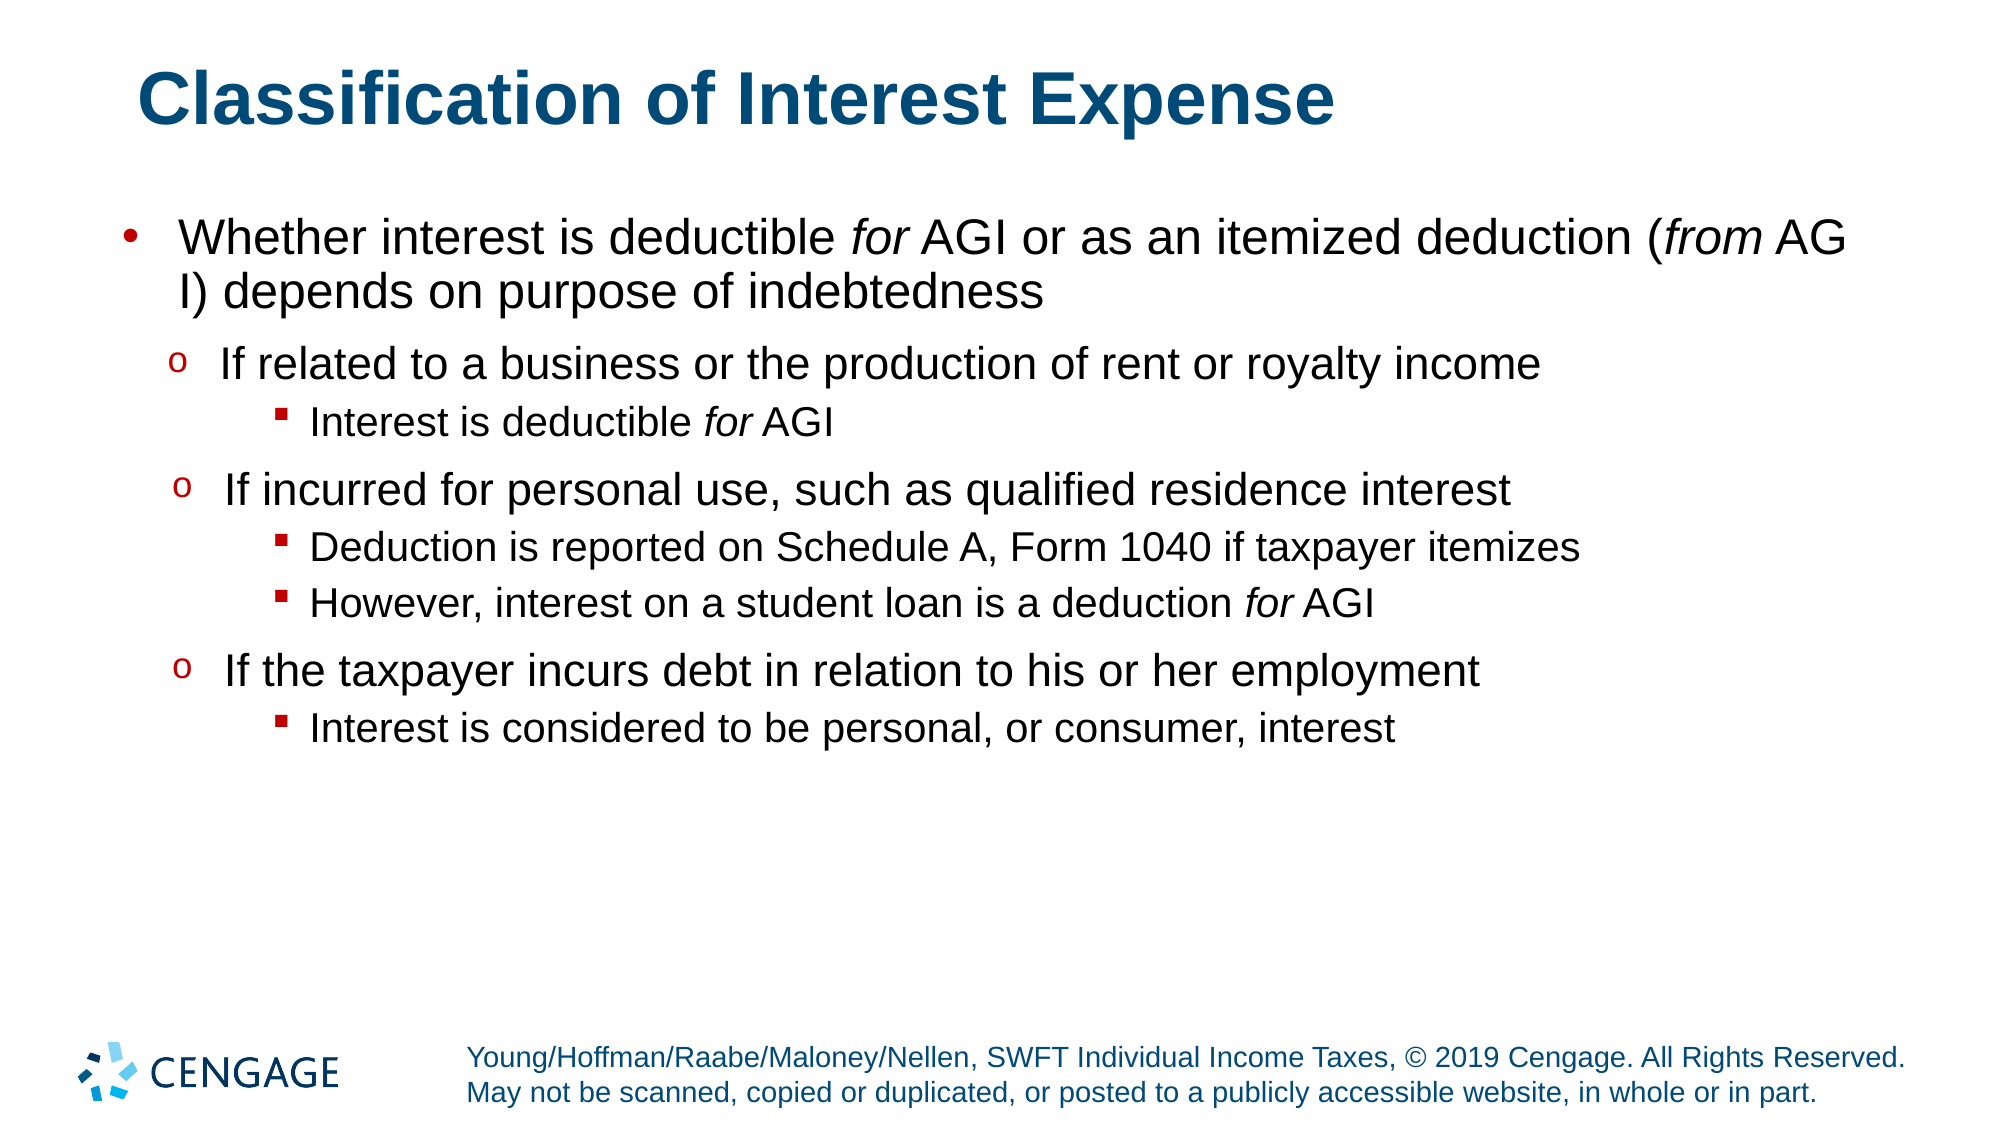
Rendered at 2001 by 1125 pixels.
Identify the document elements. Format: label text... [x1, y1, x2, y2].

picture [78, 1042, 338, 1101]
list Whether interest is deductible for A G I or as an itemized deduction (from A G I) depends on purpose of indebtedness If related to a business or the production of rent or royalty income Interest is deductible for A G I If incurred for personal use, such as qualified residence interest Deduction is reported on Schedule A, Form 1040 if taxpayer itemizes However, interest on a student loan is a deduction for A G I If the taxpayer incurs debt in relation to his or her employment Interest is considered to be personal, or consumer, interest [121, 211, 1880, 771]
title Classification of Interest Expense [137, 59, 1863, 171]
